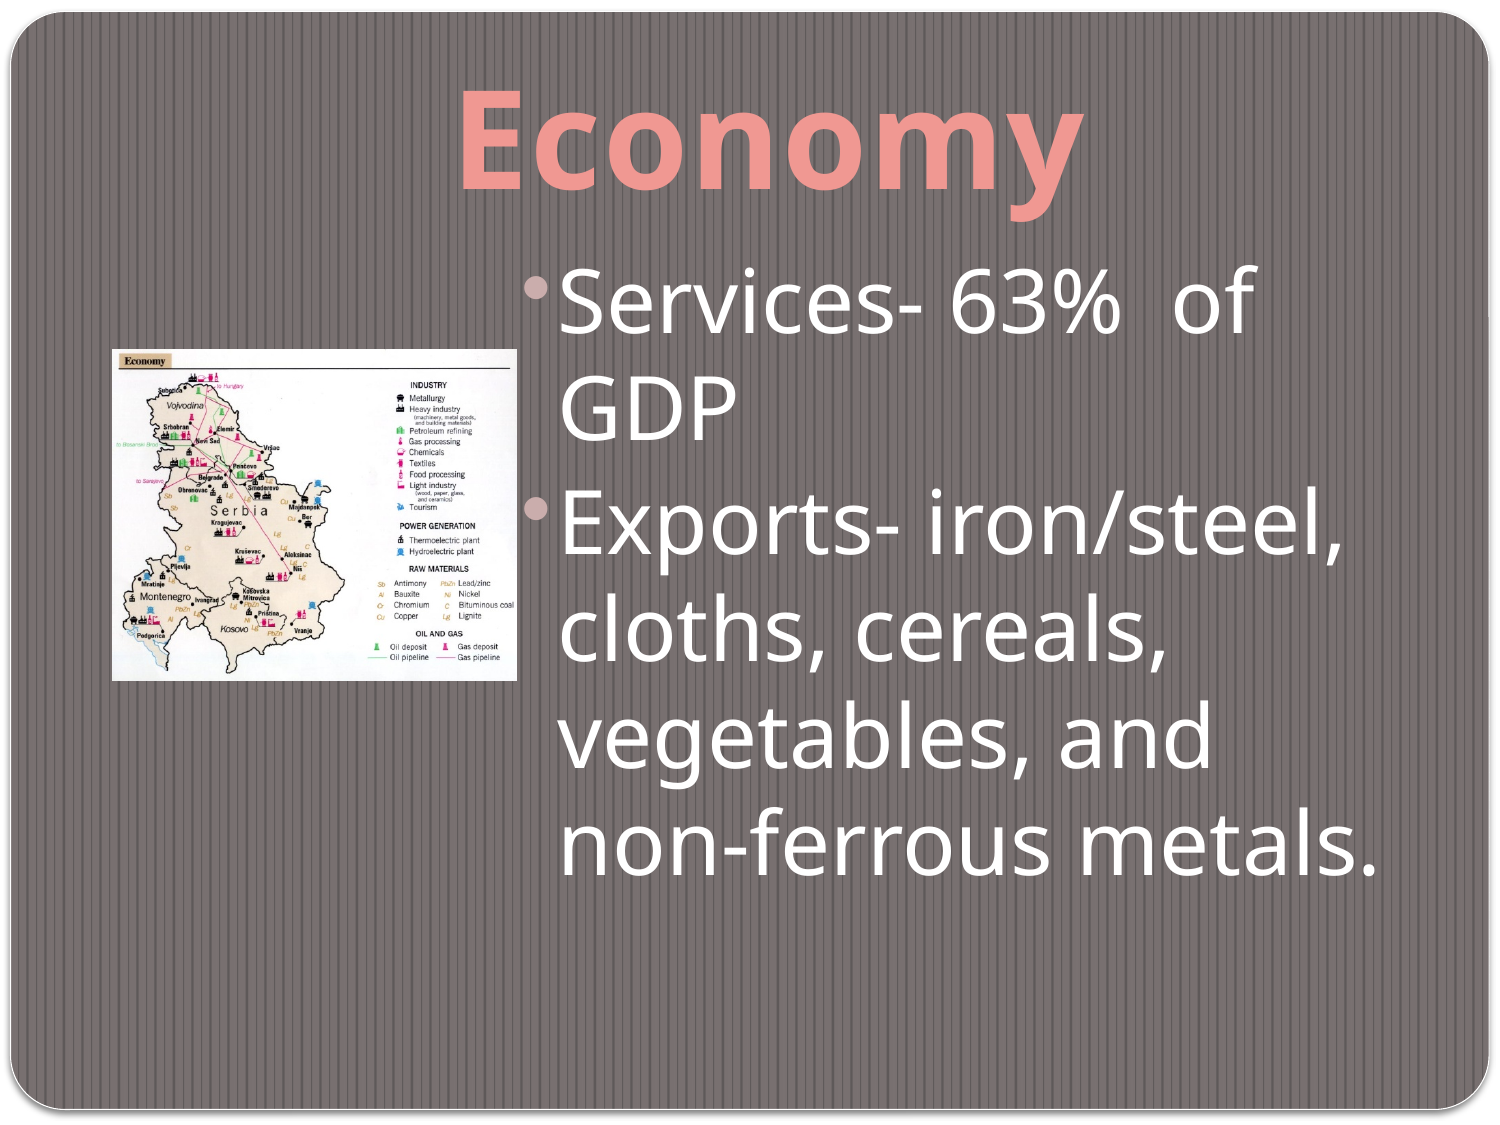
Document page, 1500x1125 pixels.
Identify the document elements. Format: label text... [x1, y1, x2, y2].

picture [112, 349, 517, 681]
title Economy [150, 45, 1425, 233]
list Services- 63% of GDP Exports- iron/steel, cloths, cereals, vegetables, and non-ferrous metals. [150, 237, 1425, 988]
